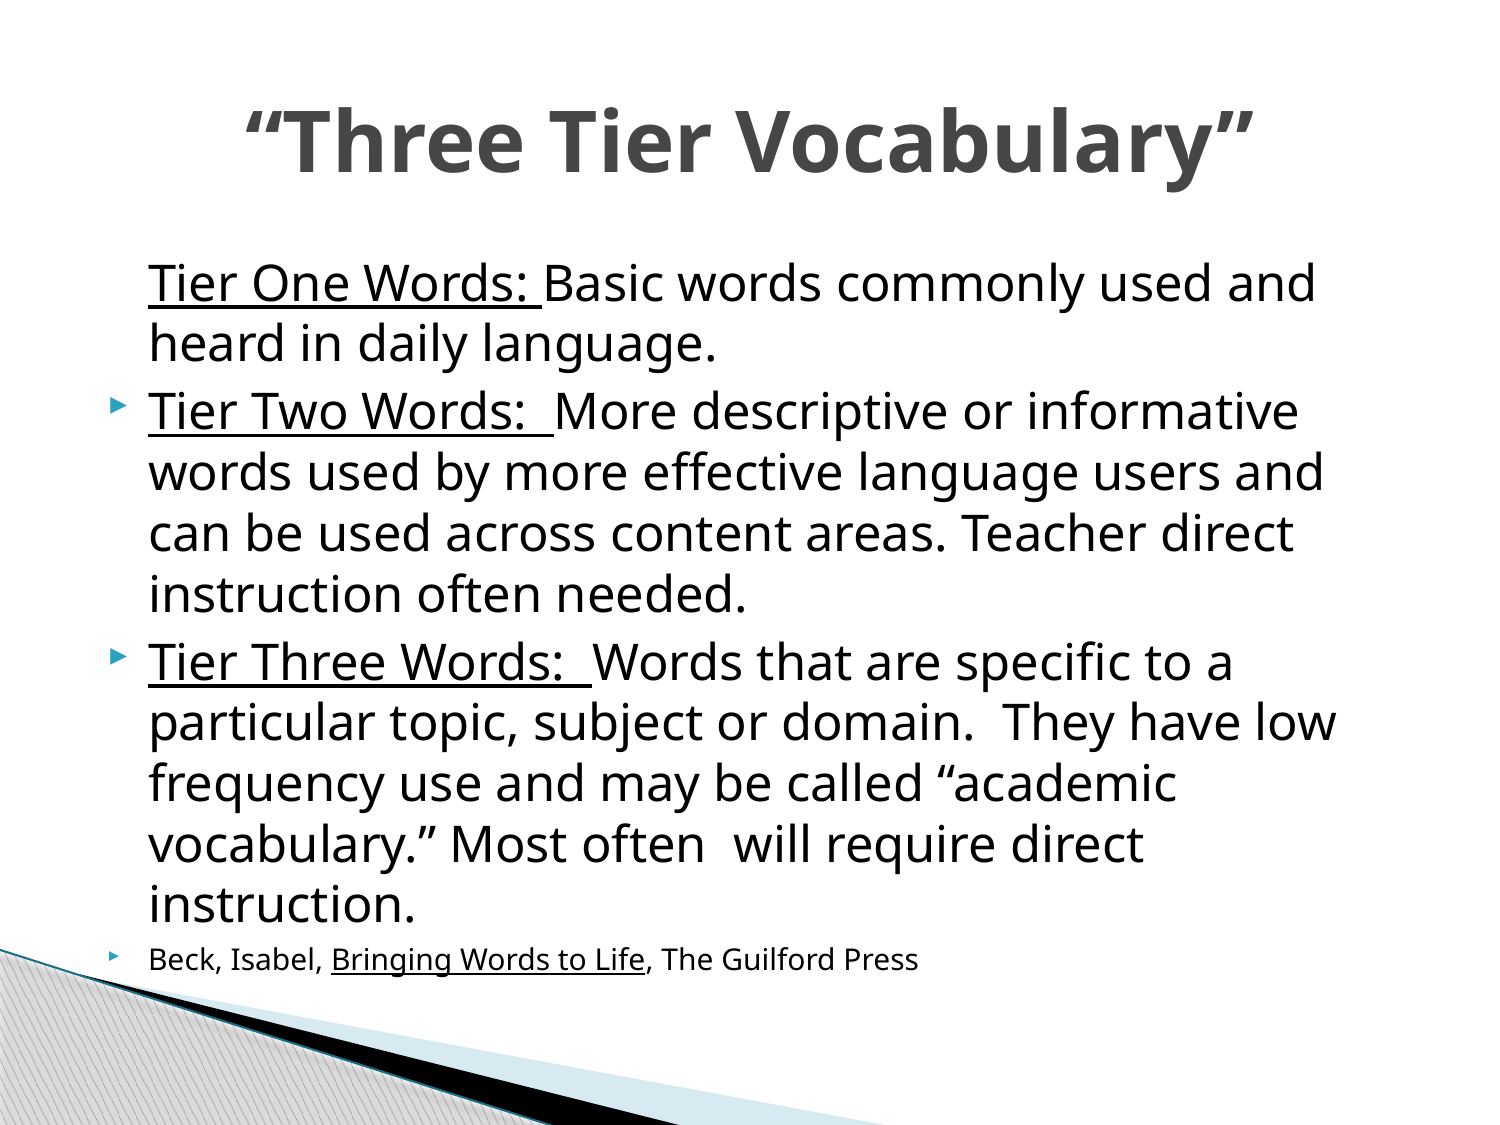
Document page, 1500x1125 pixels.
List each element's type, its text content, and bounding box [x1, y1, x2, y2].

title “Three Tier Vocabulary” [75, 45, 1425, 233]
list Tier One Words: Basic words commonly used and heard in daily language. Tier Two Words: More descriptive or informative words used by more effective language users and can be used across content areas. Teacher direct instruction often needed. Tier Three Words: Words that are specific to a particular topic, subject or domain. They have low frequency use and may be called “academic vocabulary.” Most often will require direct instruction. Beck, Isabel, Bringing Words to Life, The Guilford Press [75, 243, 1425, 986]
